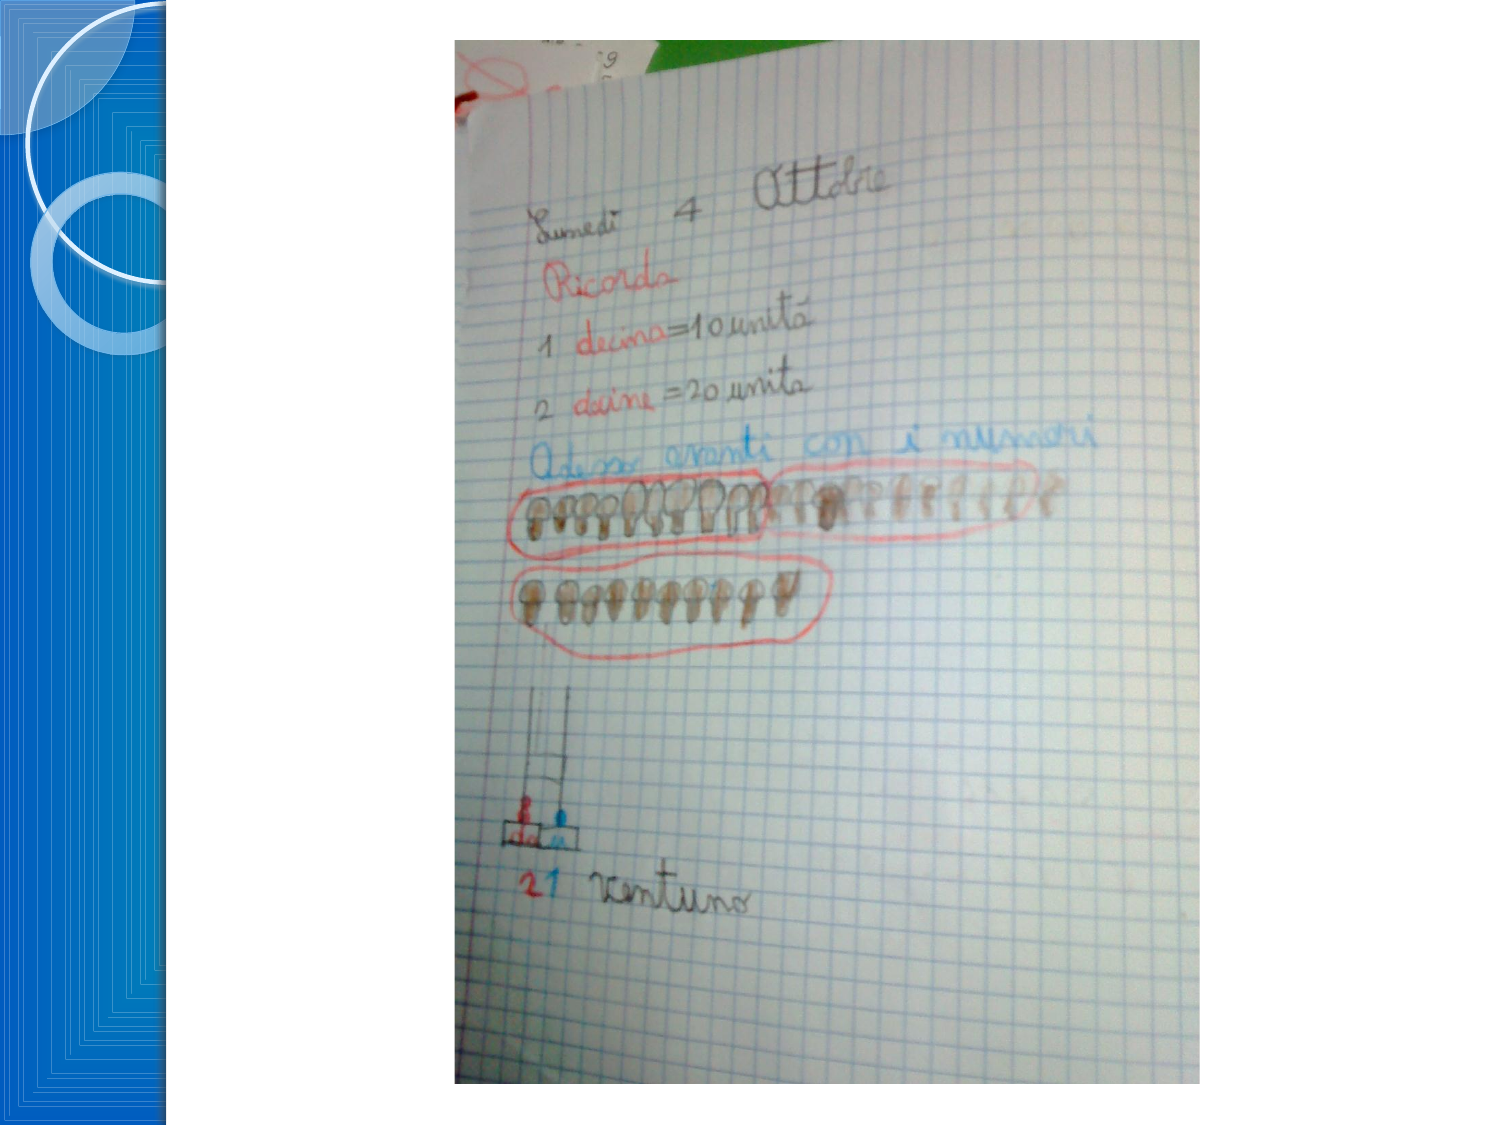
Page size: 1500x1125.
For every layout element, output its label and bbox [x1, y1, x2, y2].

picture [454, 40, 1200, 1085]
